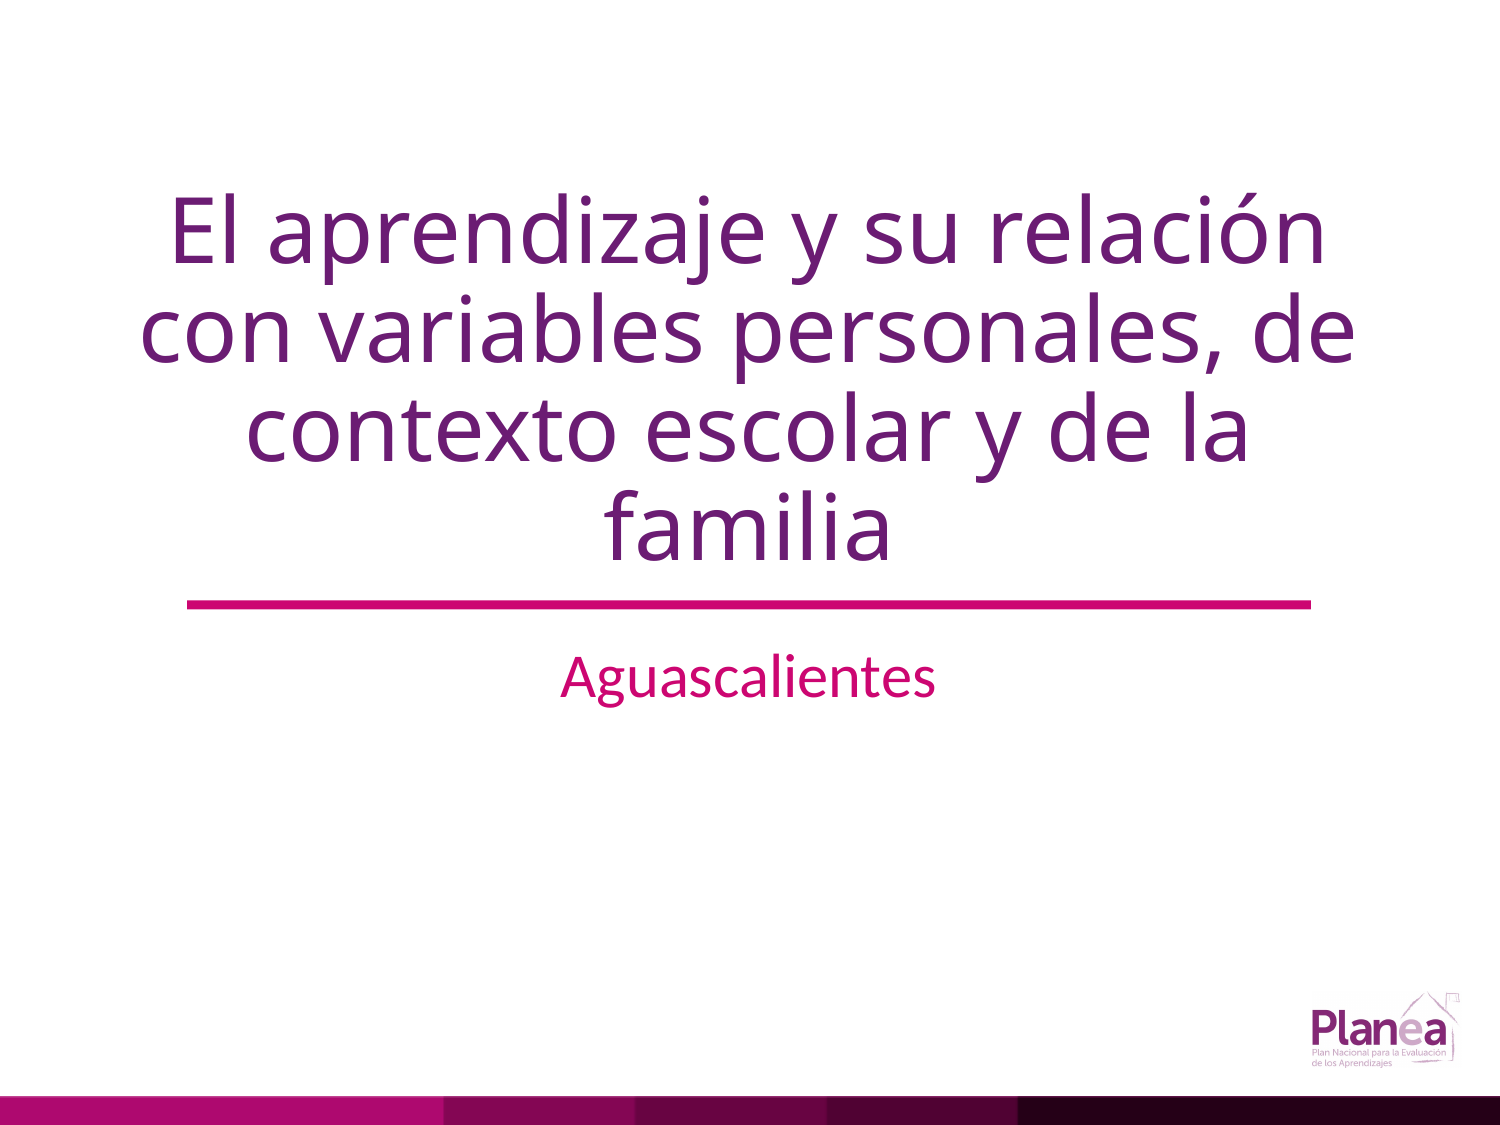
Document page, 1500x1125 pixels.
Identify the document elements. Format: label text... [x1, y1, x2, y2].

text_box [186, 599, 1312, 610]
picture [1312, 991, 1462, 1068]
picture [0, 1096, 1500, 1125]
list Aguascalientes [187, 627, 1311, 711]
title El aprendizaje y su relación con variables personales, de contexto escolar y de la familia [102, 354, 1397, 588]
